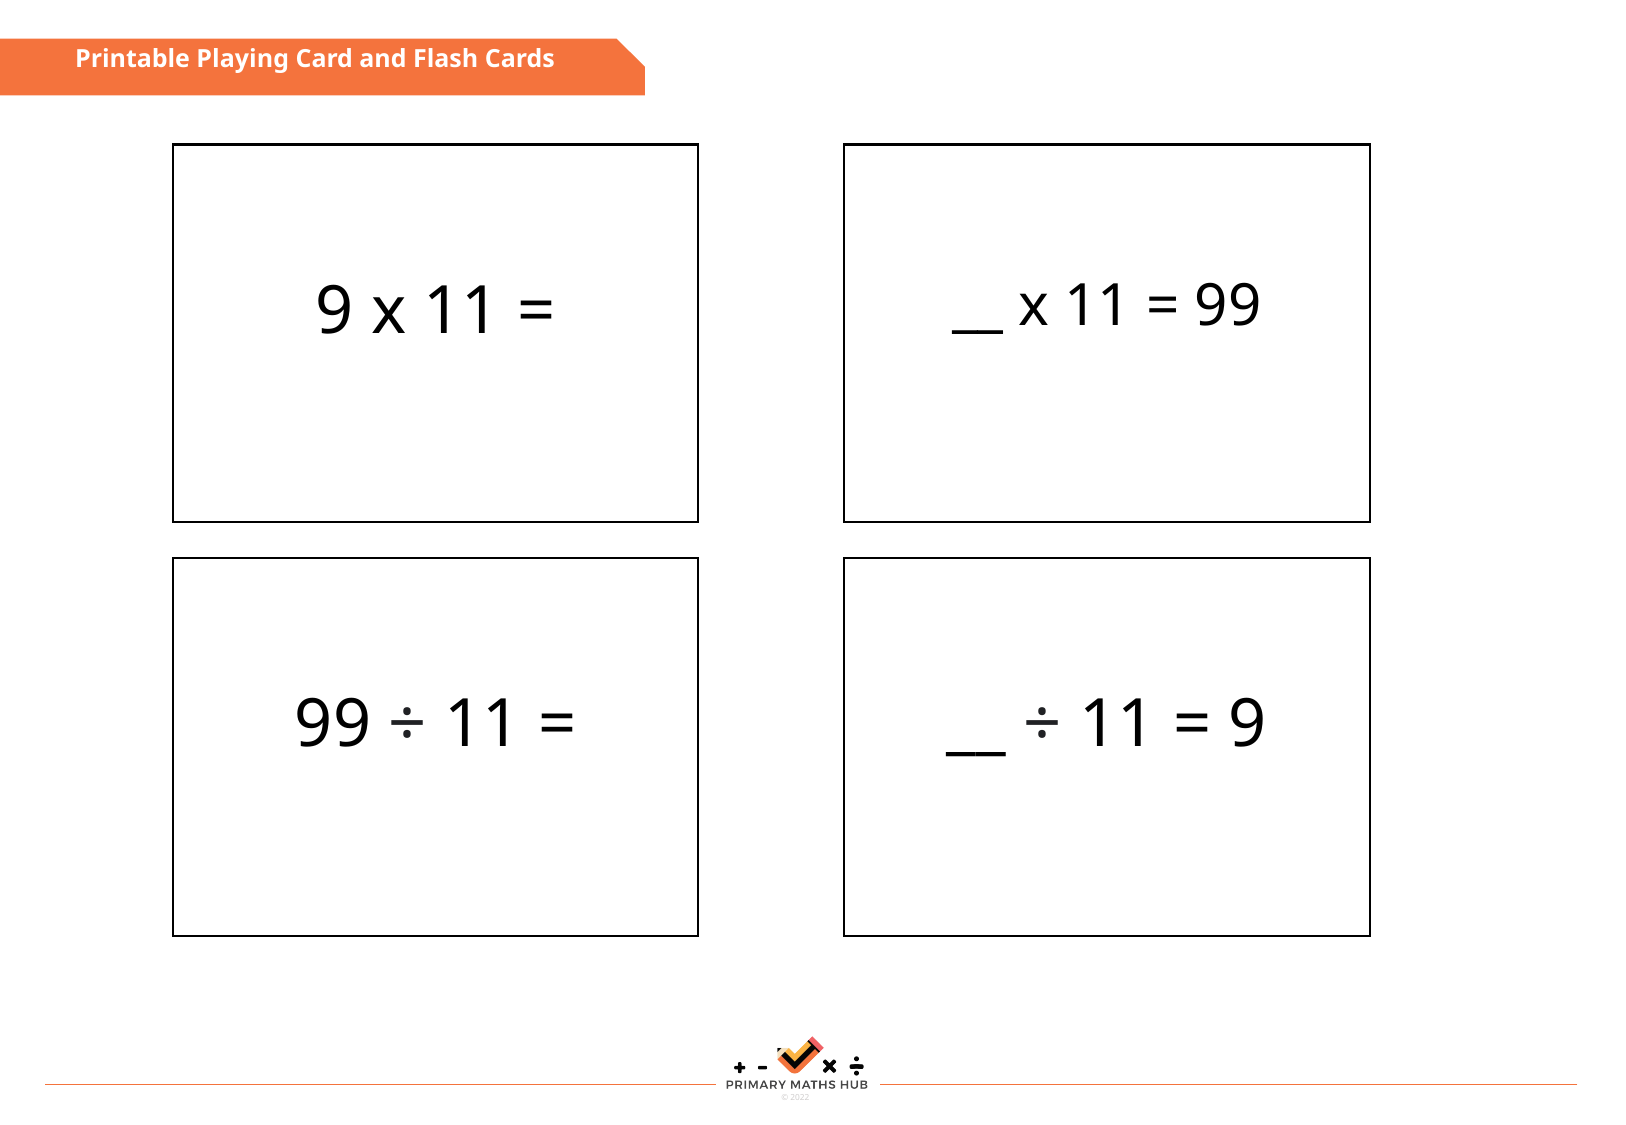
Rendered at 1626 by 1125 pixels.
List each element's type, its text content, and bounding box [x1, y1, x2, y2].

text_box [172, 768, 699, 937]
text_box © 2022 [720, 1084, 870, 1110]
picture [722, 1034, 872, 1094]
text_box Printable Playing Card and Flash Cards [0, 37, 646, 97]
text_box [172, 143, 699, 259]
text_box [843, 143, 1371, 523]
text_box __ ÷ 11 = 9 [844, 672, 1370, 768]
text_box __ x 11 = 99 [844, 260, 1370, 345]
text_box [172, 557, 699, 672]
text_box 9 x 11 = [172, 259, 699, 355]
text_box [843, 557, 1371, 937]
text_box [172, 355, 699, 523]
text_box 99 ÷ 11 = [172, 672, 699, 768]
